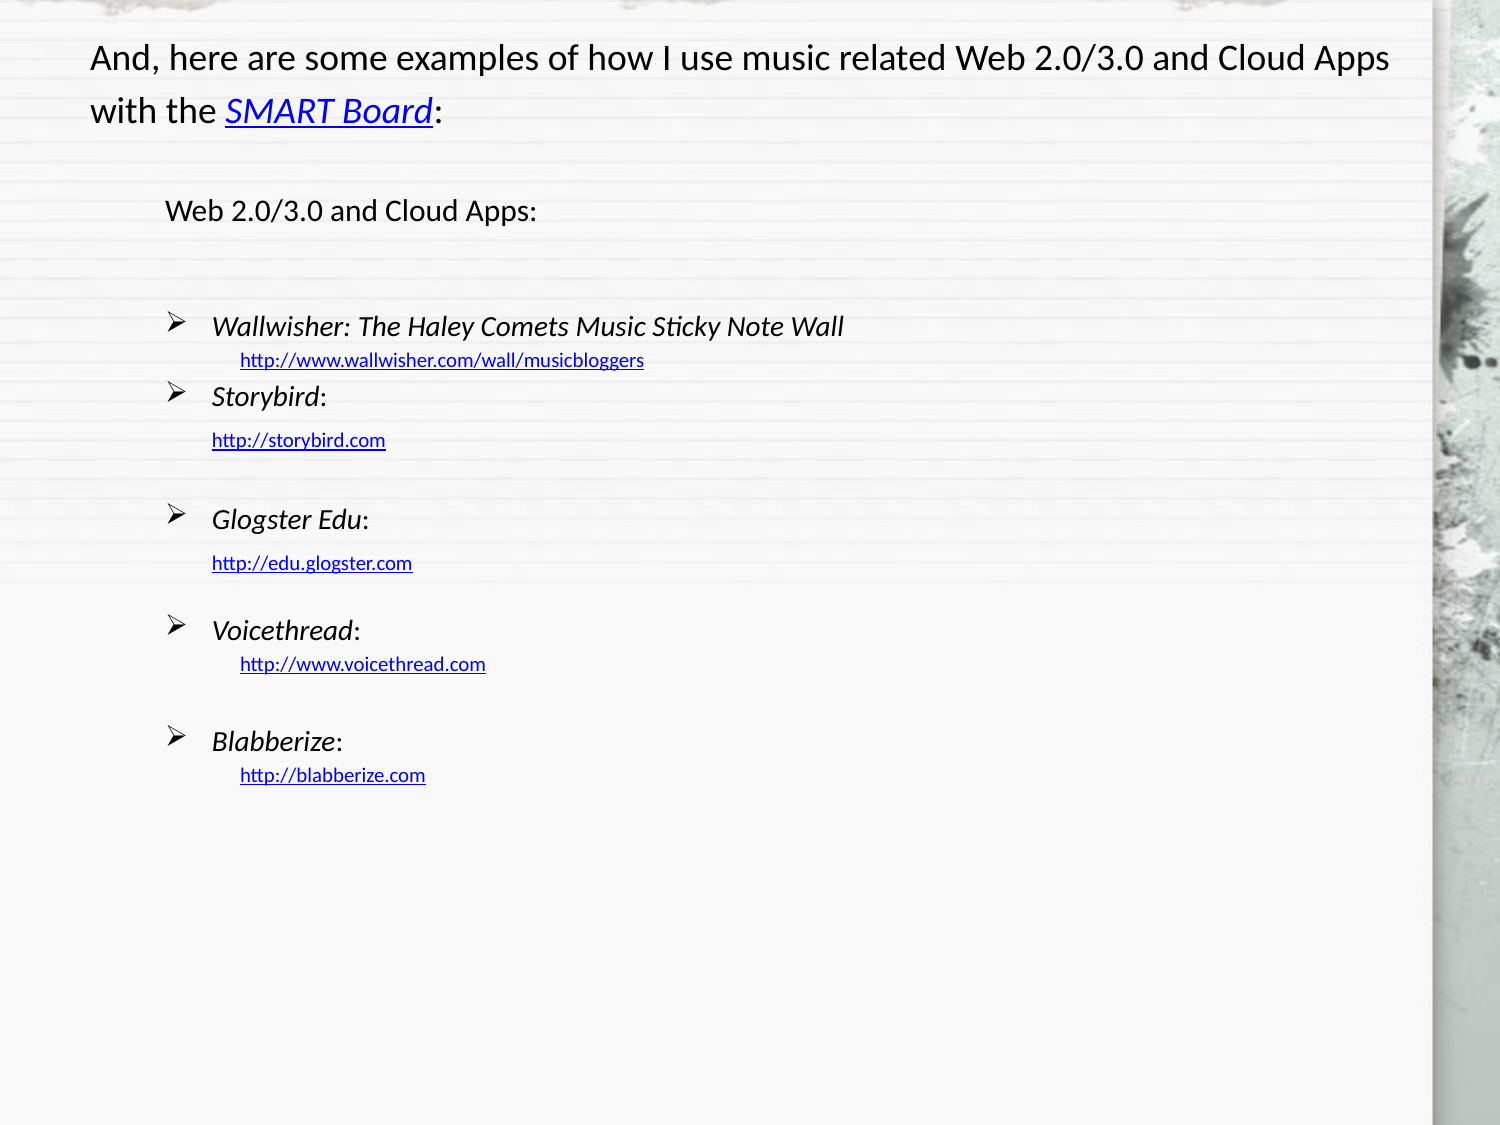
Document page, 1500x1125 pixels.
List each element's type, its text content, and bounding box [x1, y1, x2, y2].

list And, here are some examples of how I use music related Web 2.0/3.0 and Cloud Apps with the SMART Board: Web 2.0/3.0 and Cloud Apps: Wallwisher: The Haley Comets Music Sticky Note Wall http://www.wallwisher.com/wall/musicbloggers Storybird: http://storybird.com Glogster Edu: http://edu.glogster.com Voicethread: http://www.voicethread.com Blabberize: http://blabberize.com [75, 25, 1425, 1125]
picture [0, 0, 1500, 1125]
